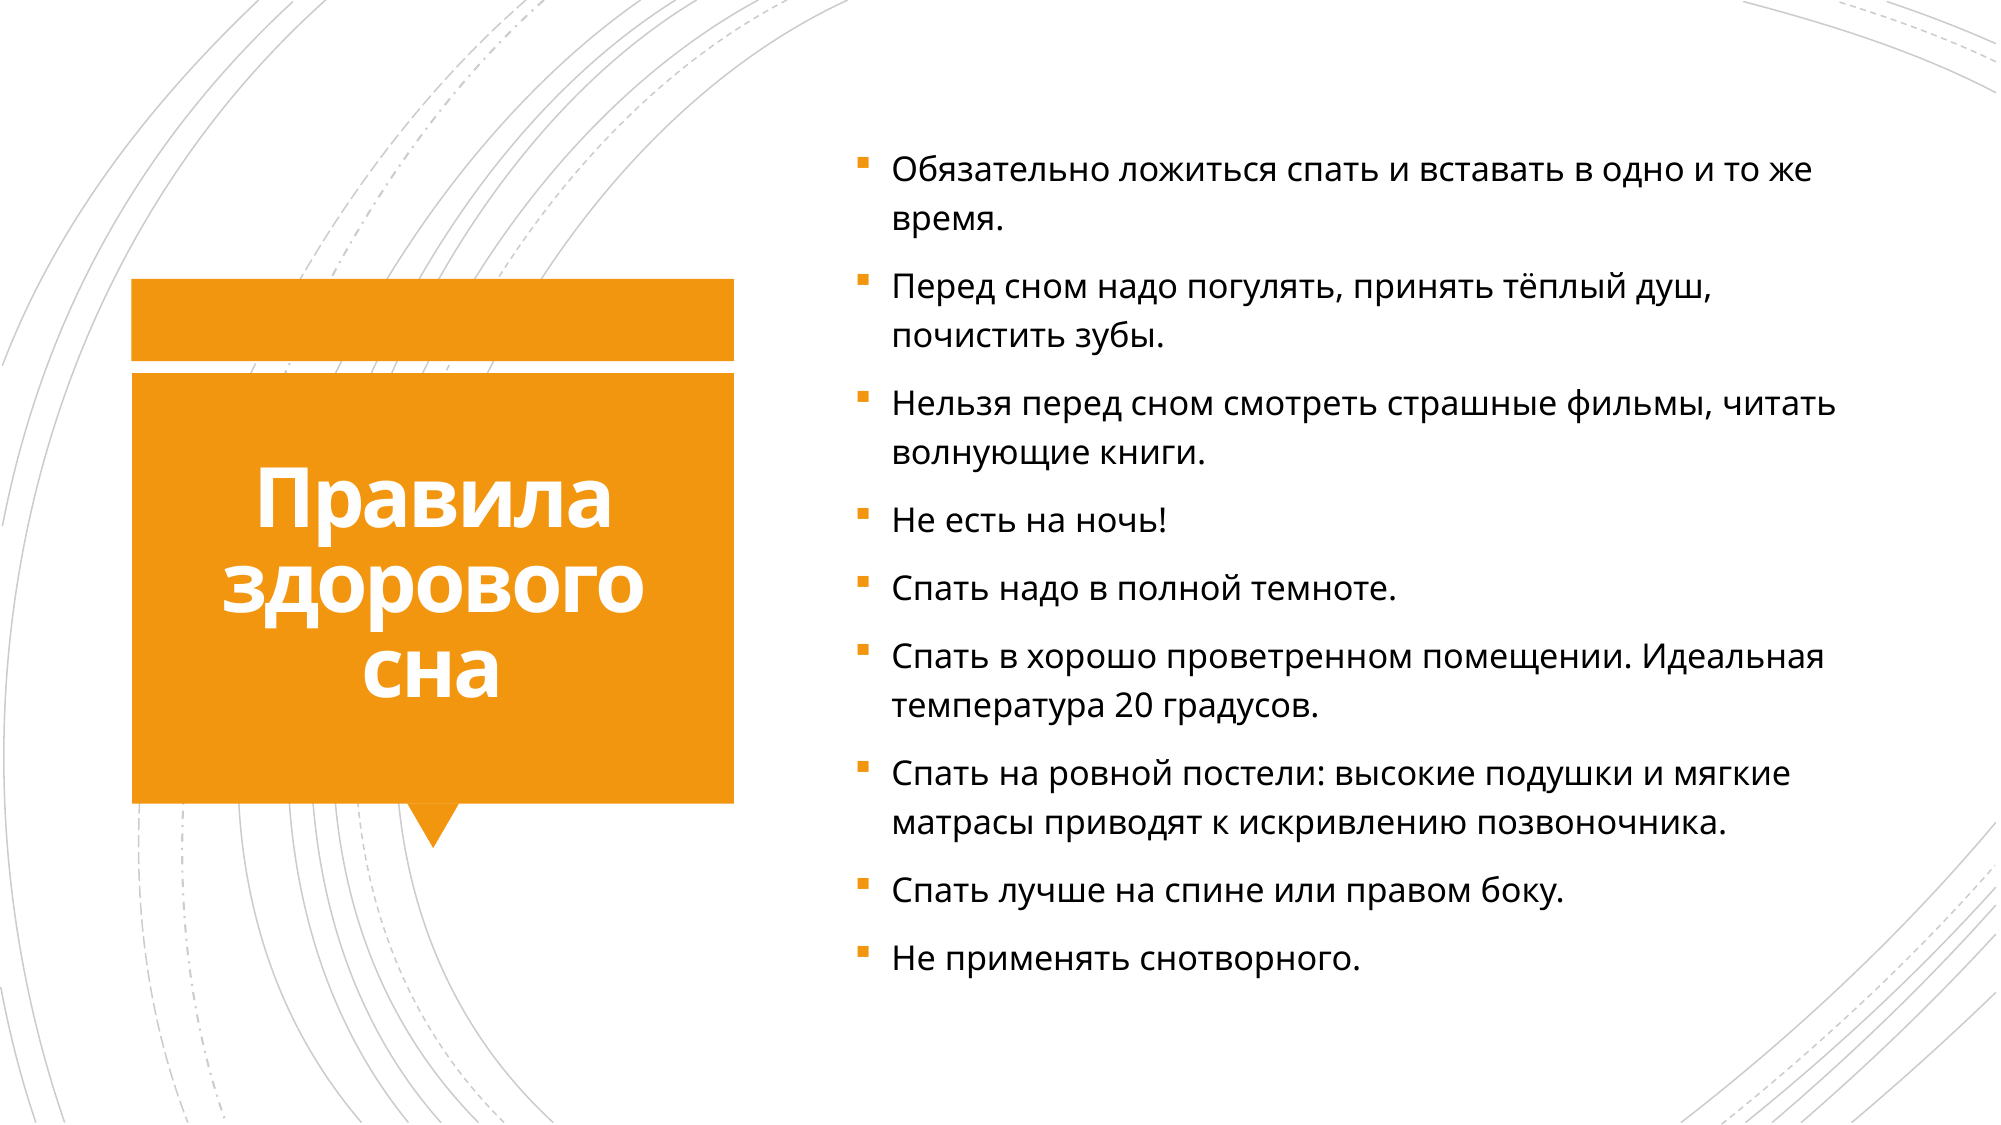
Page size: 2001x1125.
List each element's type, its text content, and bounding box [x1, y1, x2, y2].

title Правила здорового сна [145, 385, 720, 789]
list Обязательно ложиться спать и вставать в одно и то же время. Перед сном надо погулять, принять тёплый душ, почистить зубы. Нельзя перед сном смотреть страшные фильмы, читать волнующие книги. Не есть на ночь! Спать надо в полной темноте. Спать в хорошо проветренном помещении. Идеальная температура 20 градусов. Спать на ровной постели: высокие подушки и мягкие матрасы приводят к искривлению позвоночника. Спать лучше на спине или правом боку. Не применять снотворного. [839, 131, 1871, 993]
